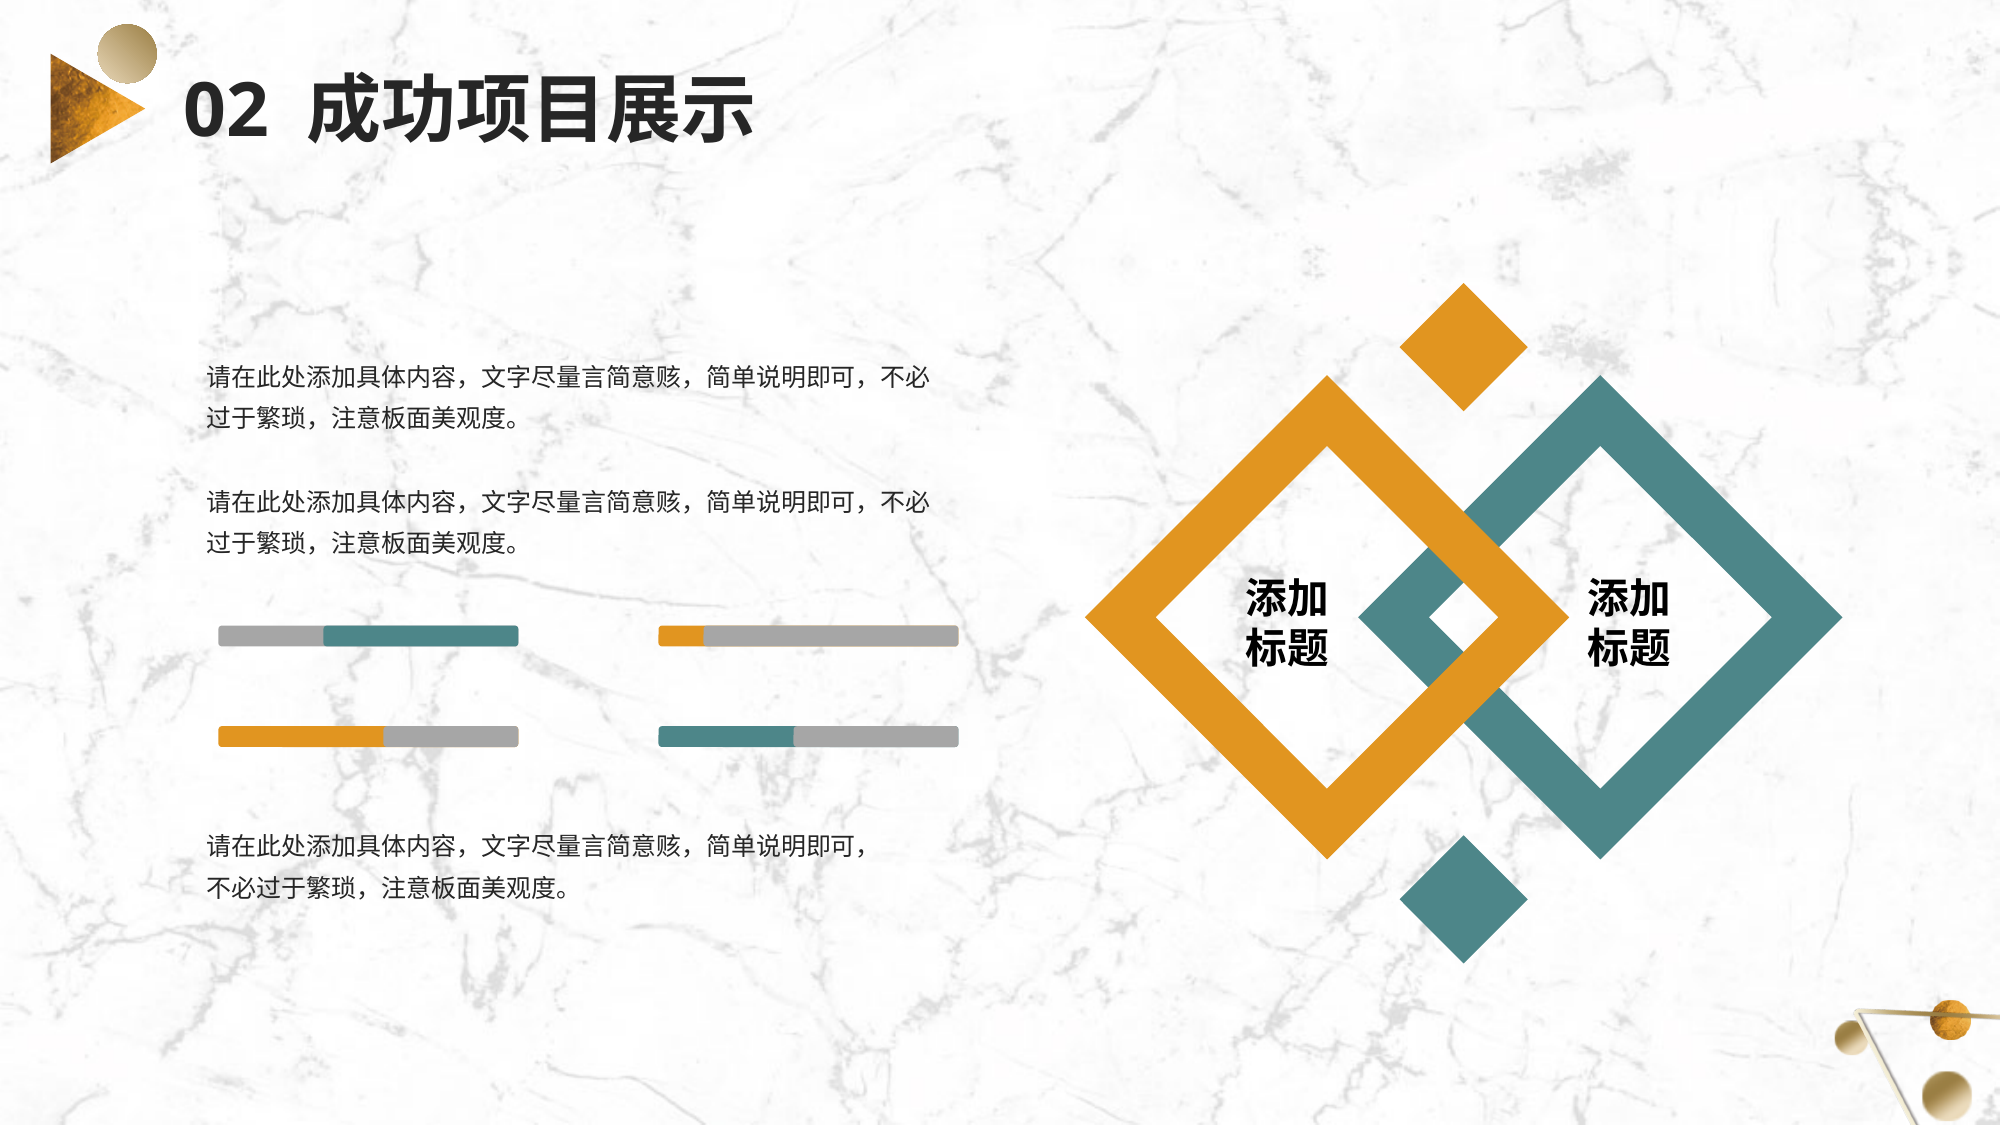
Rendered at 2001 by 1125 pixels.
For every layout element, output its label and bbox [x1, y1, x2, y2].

text_box [1155, 301, 1772, 945]
picture [0, 0, 2000, 1125]
text_box [191, 341, 959, 907]
